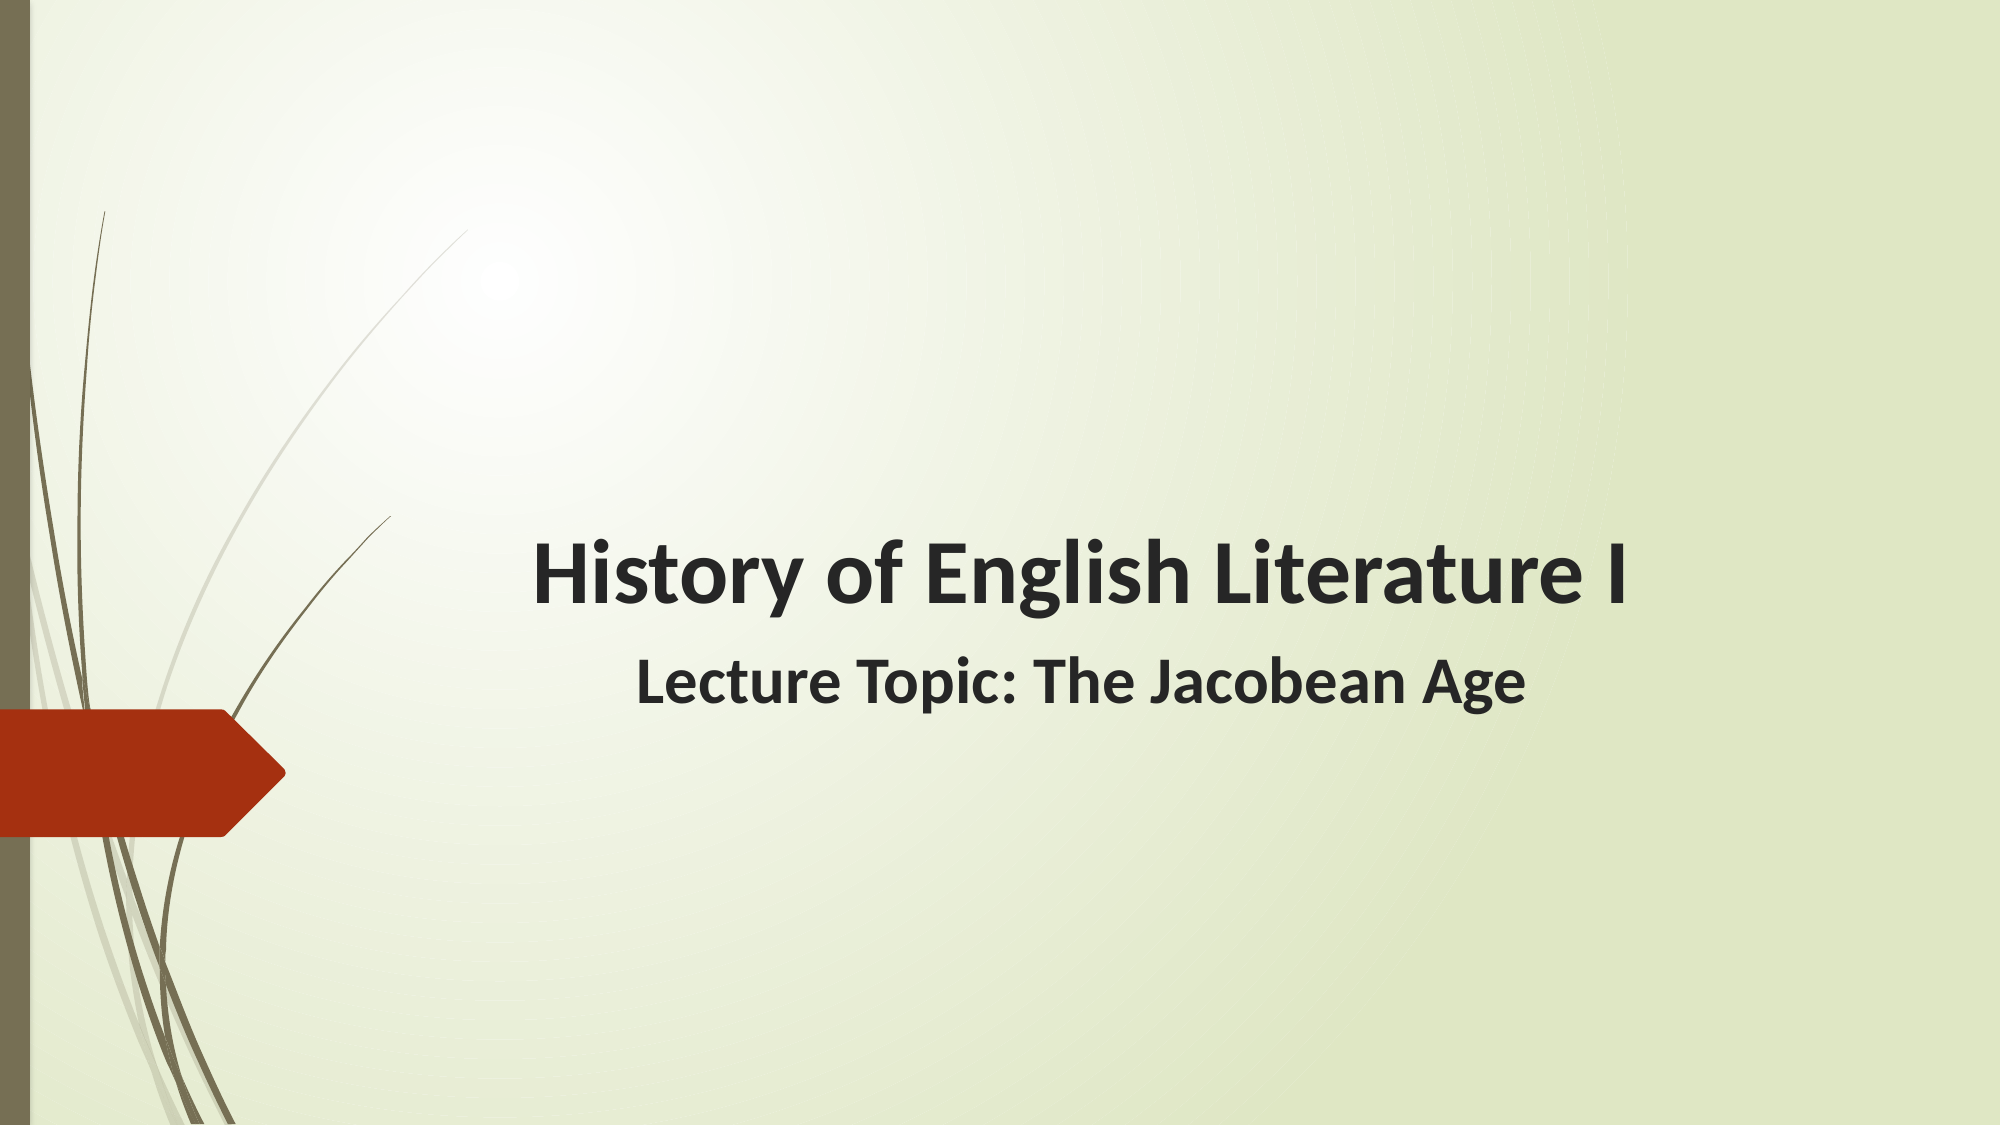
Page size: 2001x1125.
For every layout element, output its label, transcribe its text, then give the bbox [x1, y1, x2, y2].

title History of English Literature I [350, 257, 1814, 628]
subtitle Lecture Topic: The Jacobean Age [350, 628, 1814, 814]
